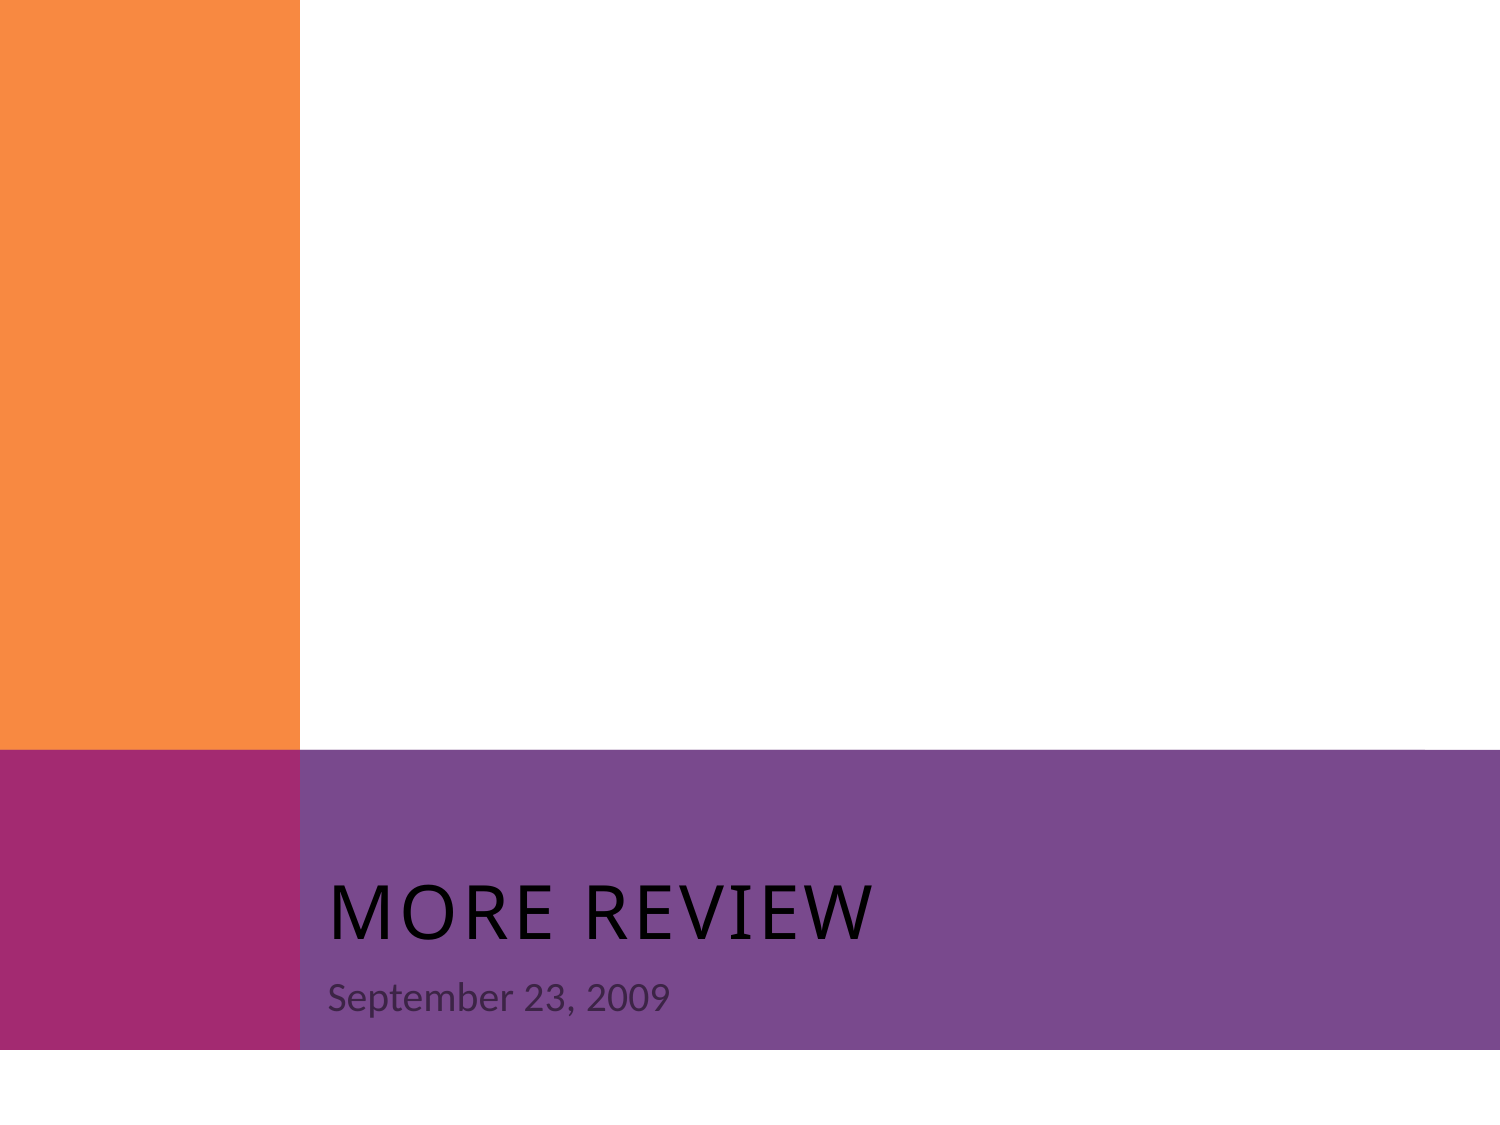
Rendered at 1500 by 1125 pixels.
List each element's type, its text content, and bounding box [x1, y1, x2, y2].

title More review [312, 762, 1388, 963]
subtitle September 23, 2009 [312, 962, 1391, 1038]
